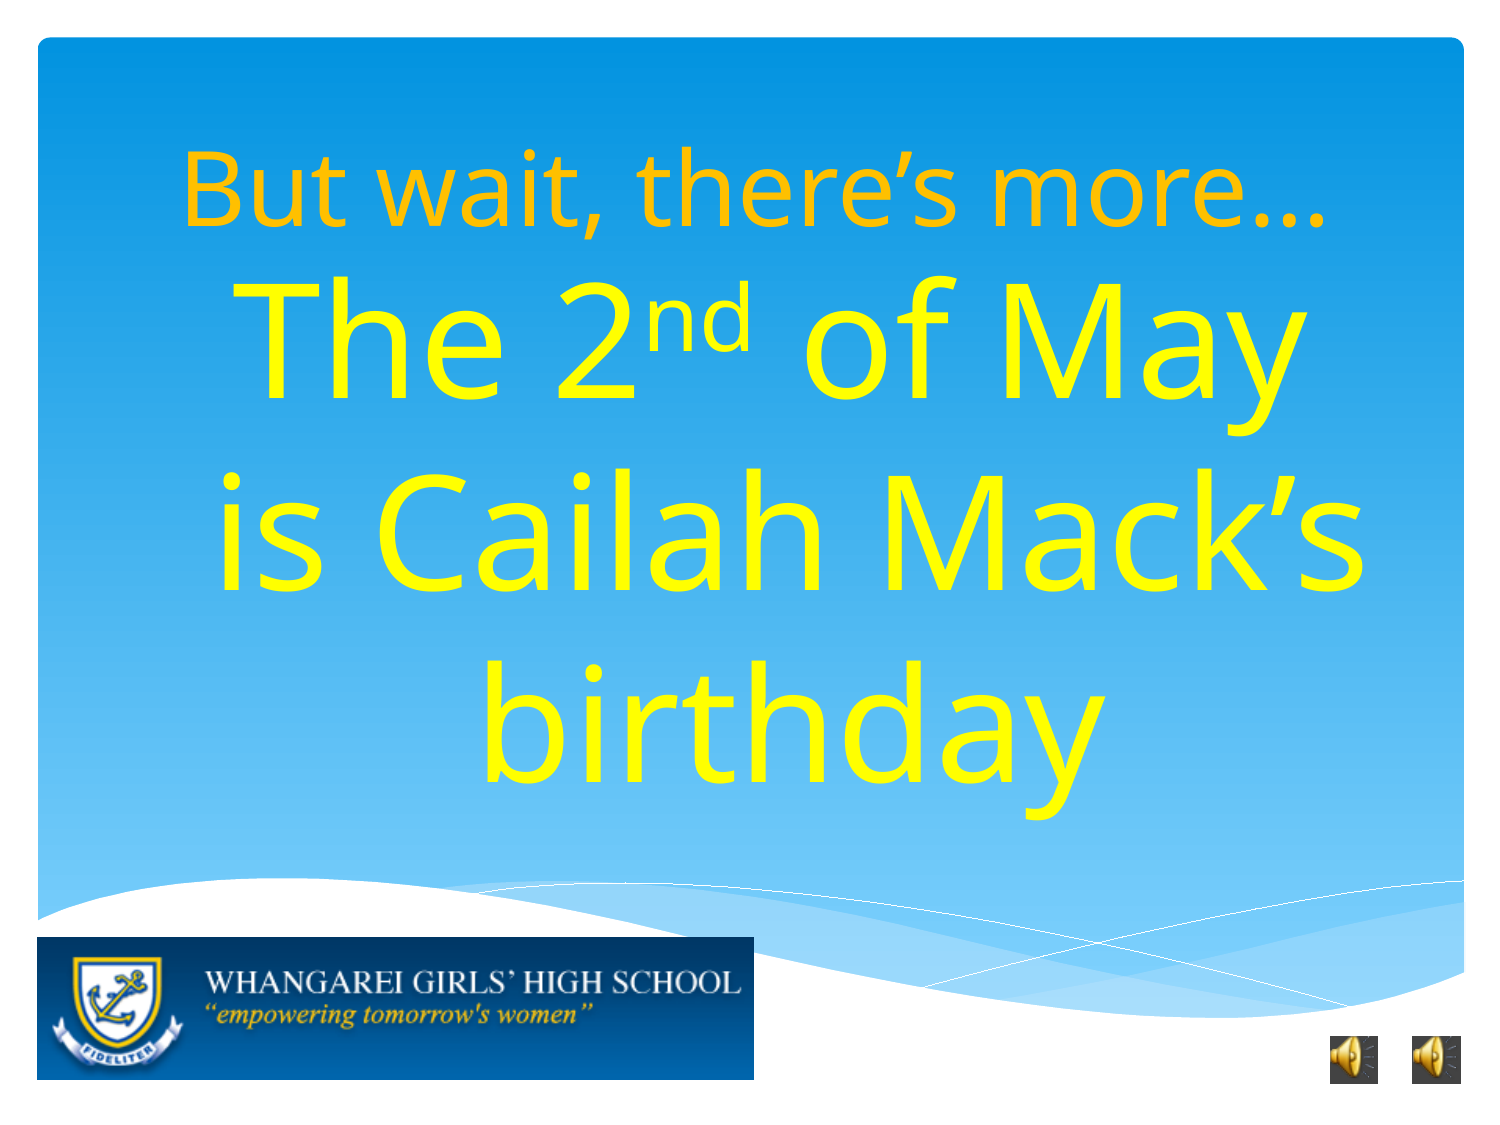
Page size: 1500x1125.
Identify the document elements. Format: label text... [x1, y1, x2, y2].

text_box The 2nd of May is Cailah Mack’s birthday [149, 231, 1391, 963]
picture [1411, 1034, 1462, 1086]
picture [1328, 1034, 1380, 1086]
picture [37, 937, 754, 1080]
text_box But wait, there’s more… [149, 37, 1362, 255]
